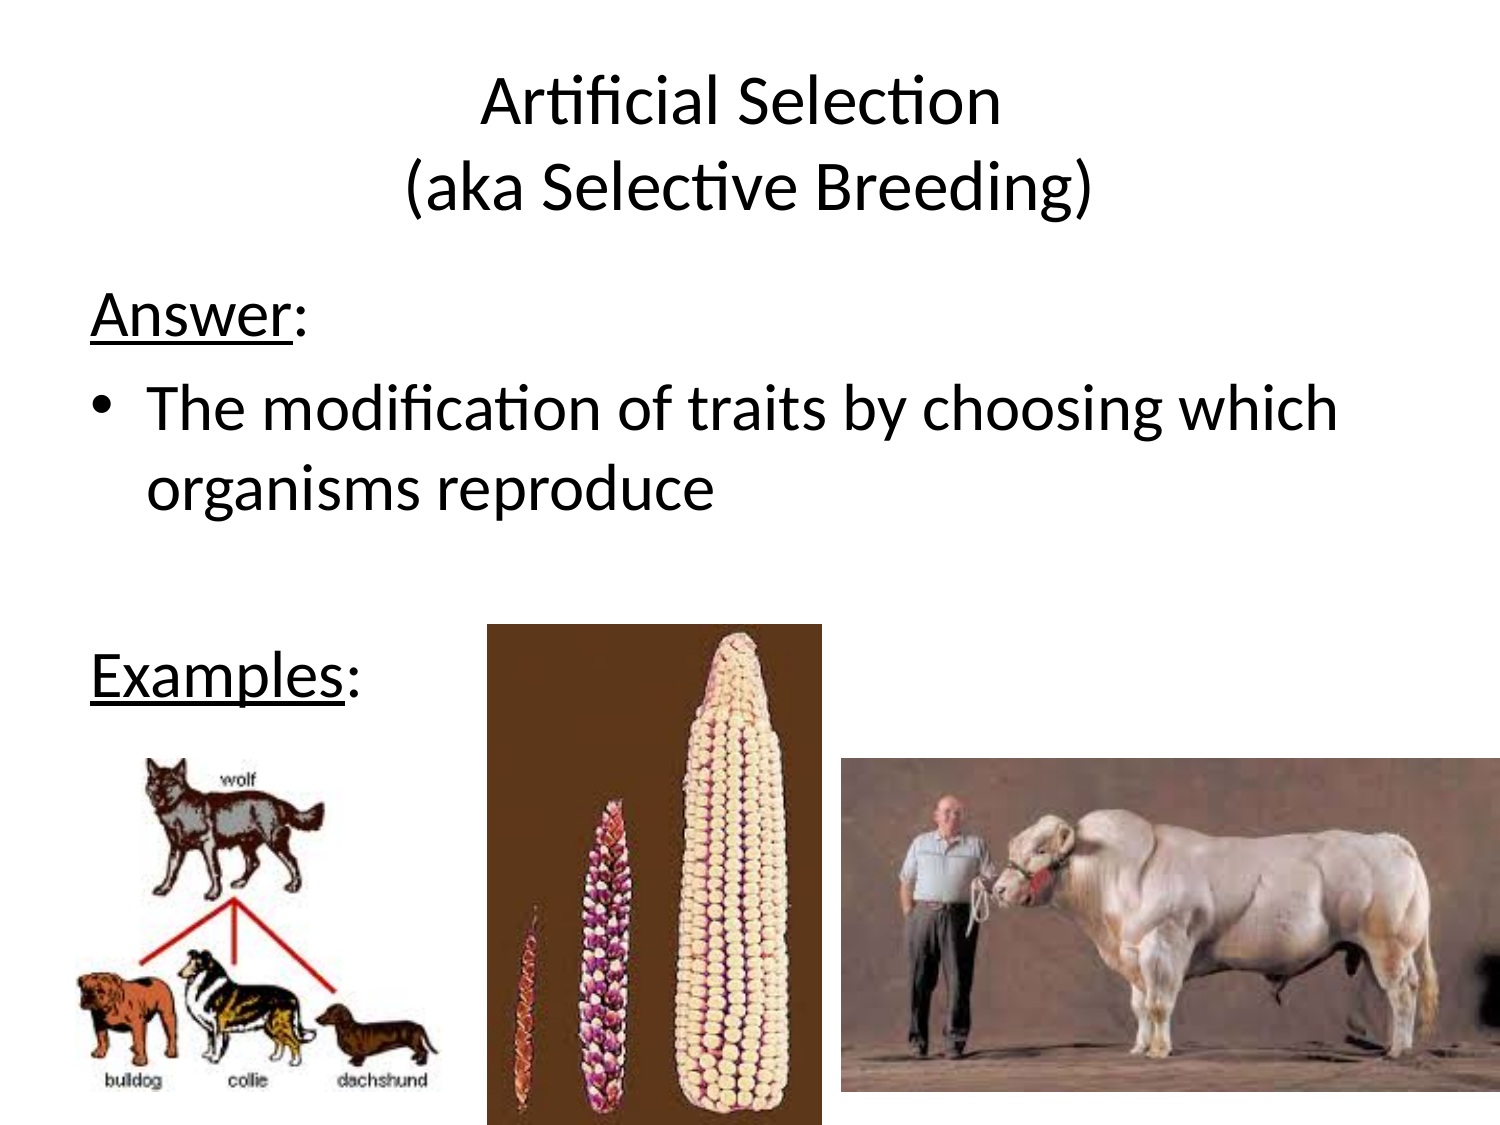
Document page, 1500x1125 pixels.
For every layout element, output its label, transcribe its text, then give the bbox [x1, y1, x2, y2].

picture [841, 757, 1500, 1092]
picture [487, 624, 822, 1125]
picture [74, 757, 442, 1092]
title Artificial Selection (aka Selective Breeding) [75, 45, 1425, 233]
list Answer: The modification of traits by choosing which organisms reproduce Examples: [75, 262, 1425, 900]
